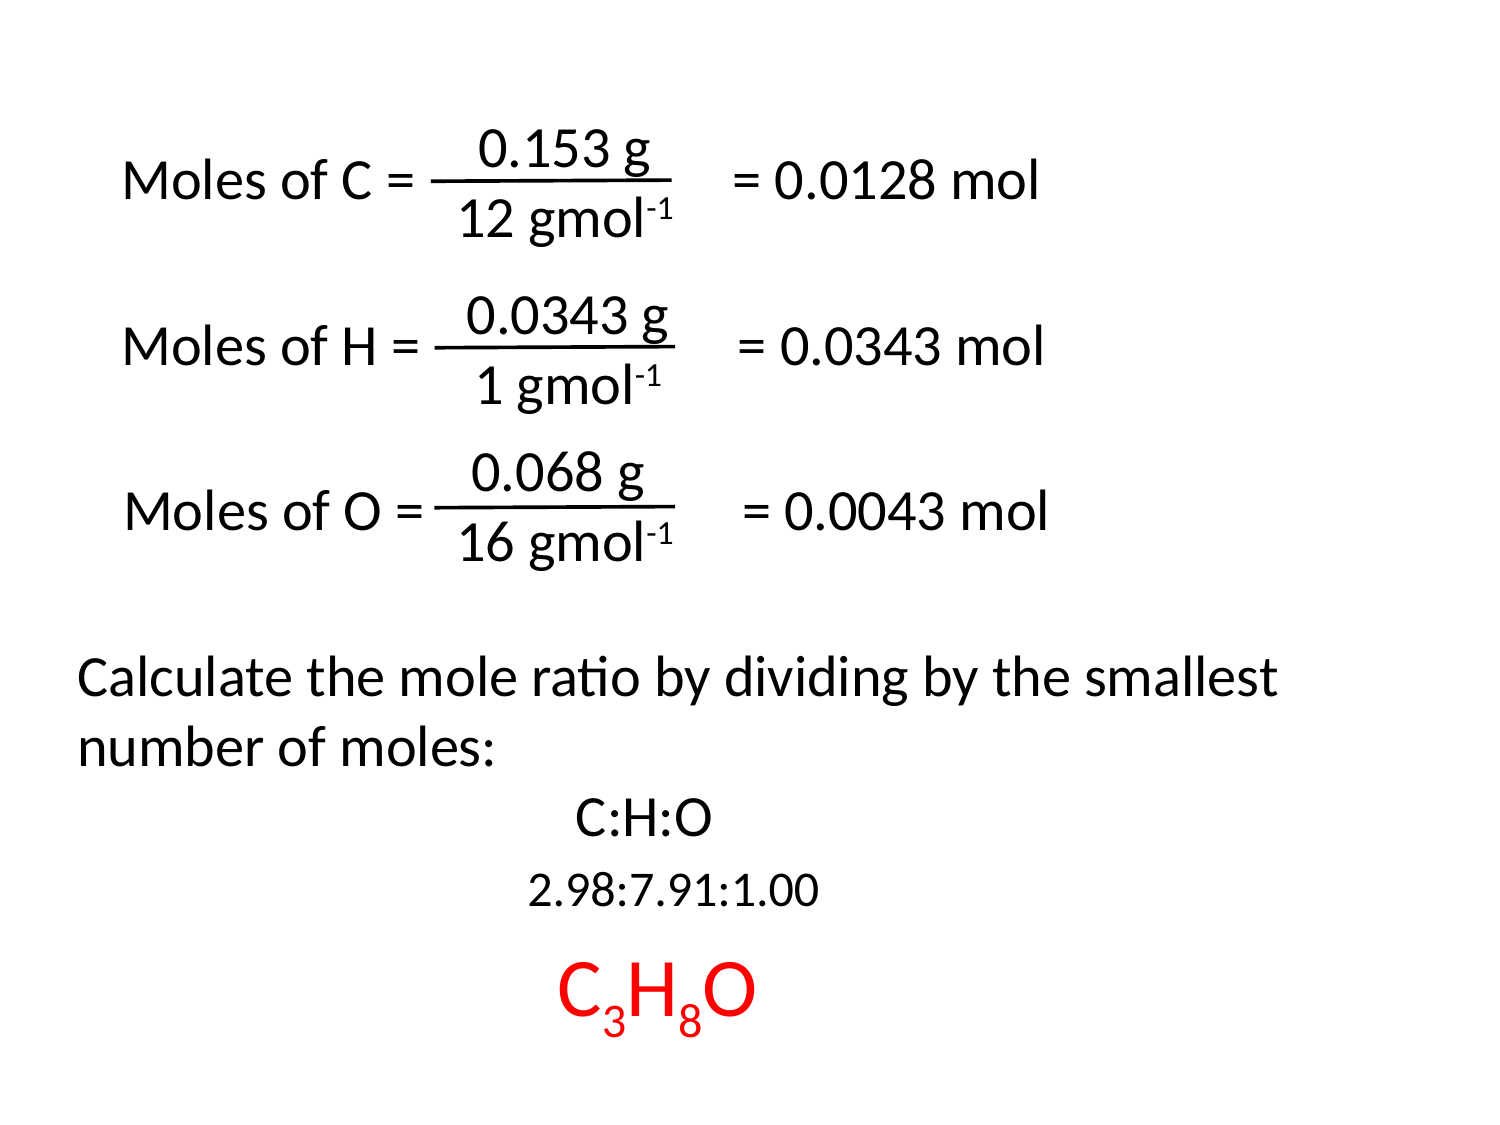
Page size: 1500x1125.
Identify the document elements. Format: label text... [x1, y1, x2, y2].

text_box Moles of O = = 0.0043 mol [689, 464, 1106, 550]
text_box 0.068 g 16 gmol-1 [441, 426, 689, 581]
text_box C3H8O [542, 925, 773, 1054]
text_box Moles of O = = 0.0043 mol [108, 464, 441, 550]
text_box 0.153 g 12 gmol-1 [441, 101, 689, 257]
text_box Calculate the mole ratio by dividing by the smallest number of moles: C:H:O 2.98:7.91:1.00 [62, 631, 1438, 996]
text_box Moles of H = = 0.0343 mol [106, 299, 451, 385]
text_box 0.0343 g 1 gmol-1 [451, 268, 685, 424]
text_box Moles of C = = 0.0128 mol [106, 134, 441, 219]
text_box Moles of H = = 0.0343 mol [685, 299, 1102, 385]
text_box Moles of C = = 0.0128 mol [689, 134, 1097, 219]
